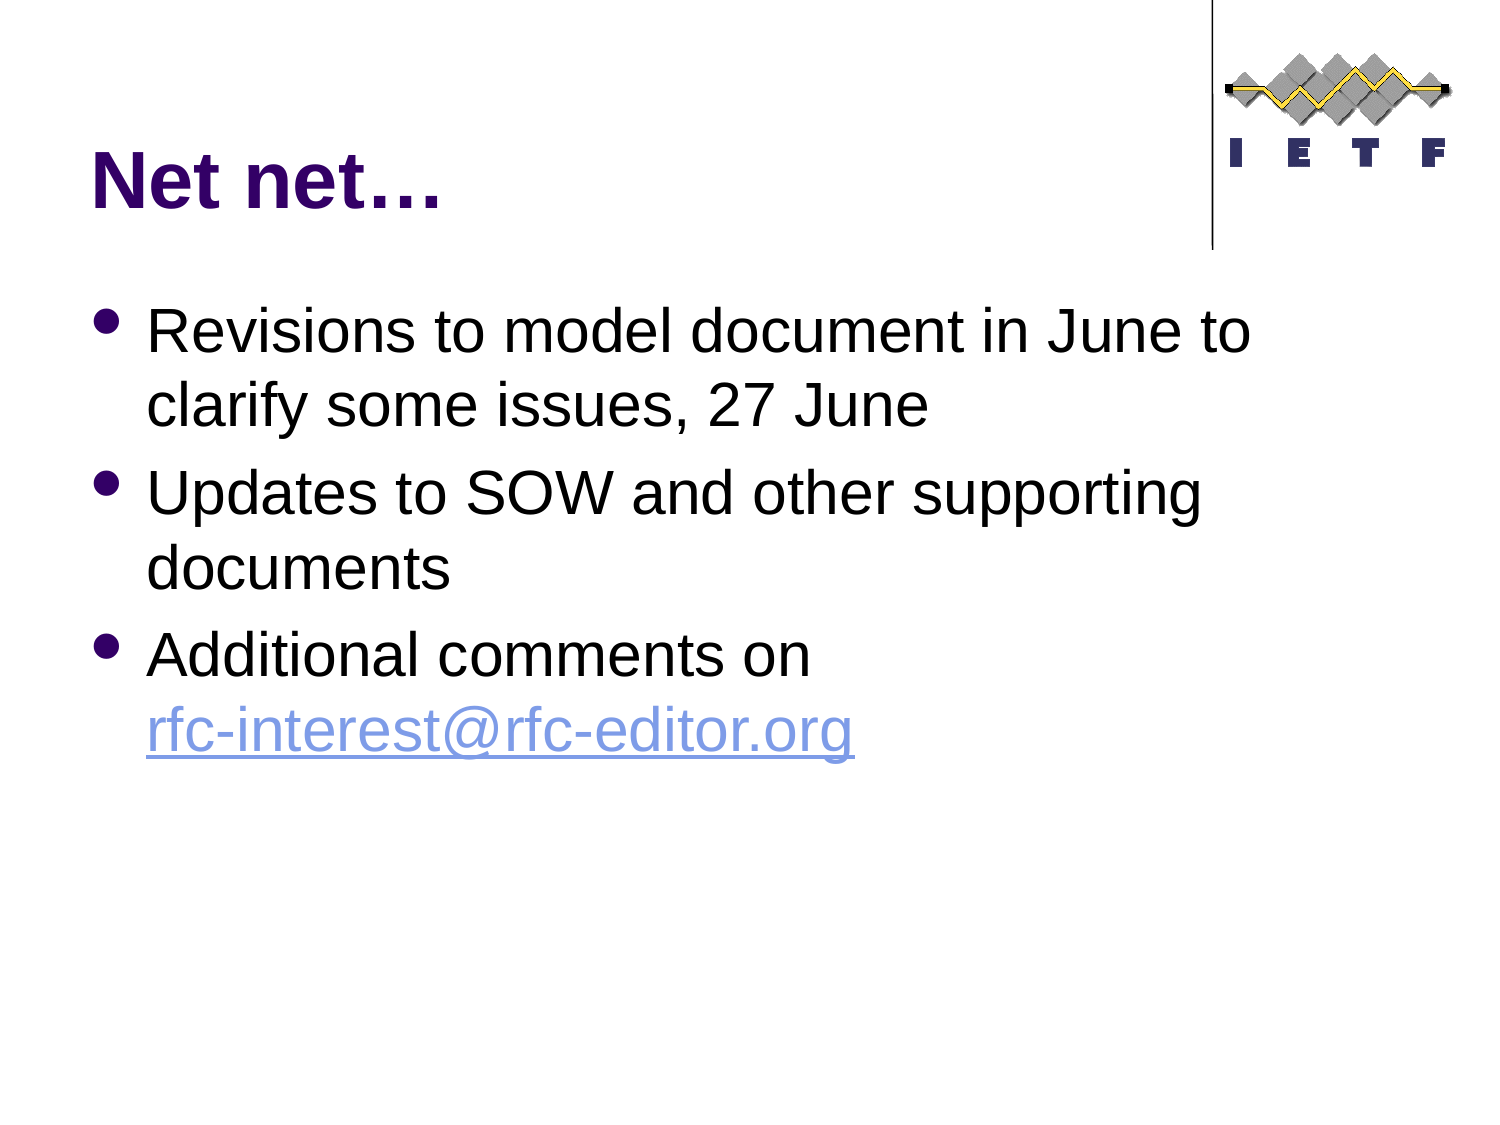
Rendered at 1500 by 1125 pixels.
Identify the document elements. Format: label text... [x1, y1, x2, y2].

picture [1212, 37, 1463, 181]
title Net net… [74, 19, 1201, 233]
list Revisions to model document in June to clarify some issues, 27 June Updates to SOW and other supporting documents Additional comments on rfc-interest@rfc-editor.org [74, 281, 1426, 1006]
